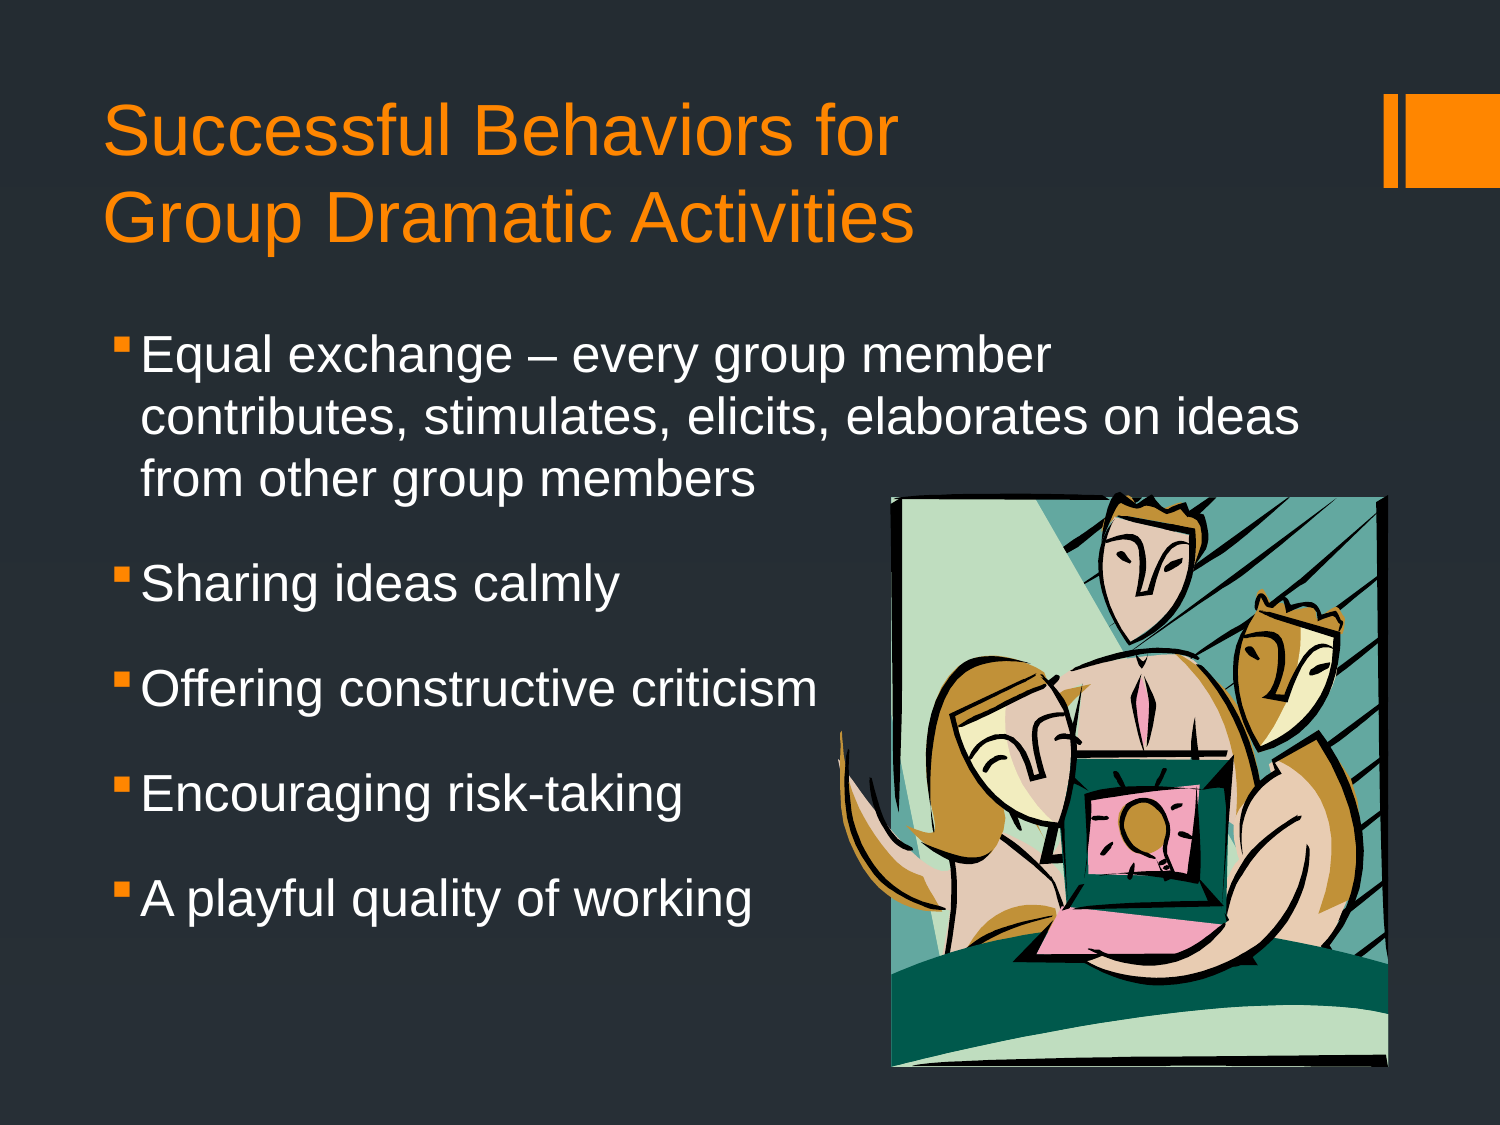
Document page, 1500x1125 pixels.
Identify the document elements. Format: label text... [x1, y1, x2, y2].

picture [836, 490, 1414, 1068]
list Equal exchange – every group member contributes, stimulates, elicits, elaborates on ideas from other group members Sharing ideas calmly Offering constructive criticism Encouraging risk-taking A playful quality of working [87, 312, 1350, 1035]
title Successful Behaviors for Group Dramatic Activities [87, 75, 1288, 265]
